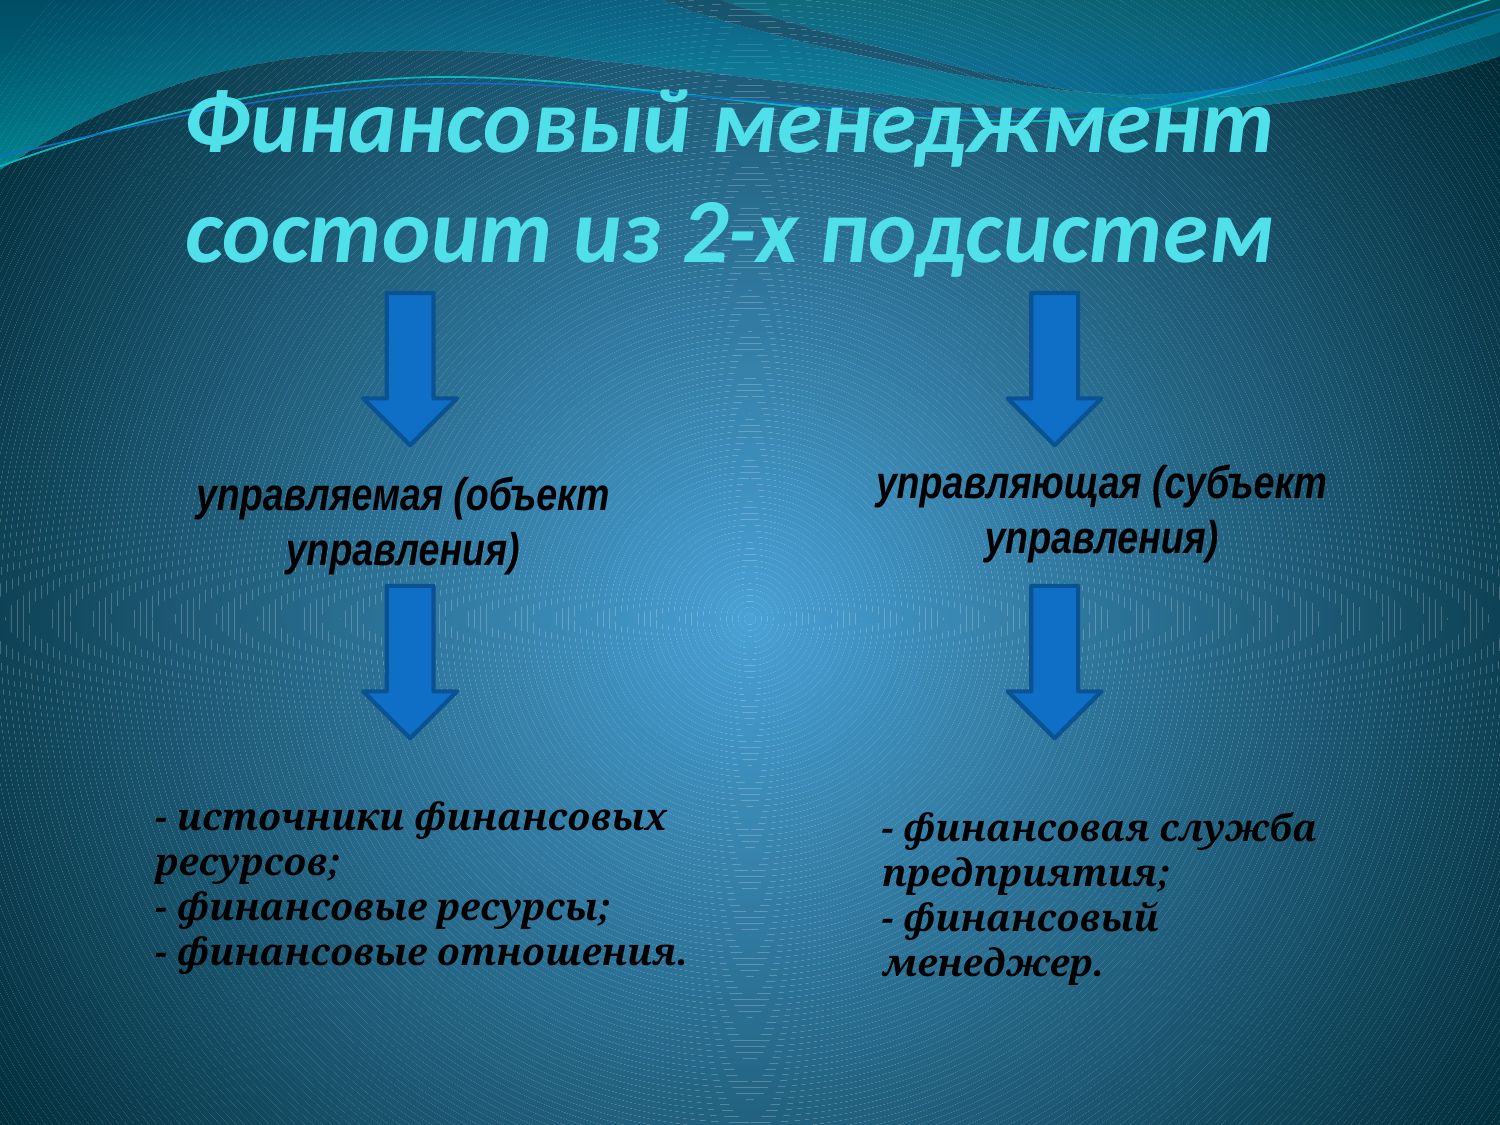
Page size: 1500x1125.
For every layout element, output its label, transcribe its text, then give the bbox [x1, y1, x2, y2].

text_box - финансовая служба предприятия; - финансовый менеджер. [867, 796, 1383, 992]
text_box - источники финансовых ресурсов; - финансовые ресурсы; - финансовые отношения. [140, 785, 786, 980]
text_box [1005, 583, 1104, 741]
title Финансовый менеджмент состоит из 2-х подсистем [87, 70, 1376, 282]
text_box [1005, 290, 1104, 448]
subtitle управляемая (объект управления) [152, 456, 657, 598]
text_box [361, 290, 459, 448]
text_box управляющая (субъект управления) [831, 445, 1371, 570]
text_box [361, 583, 459, 741]
